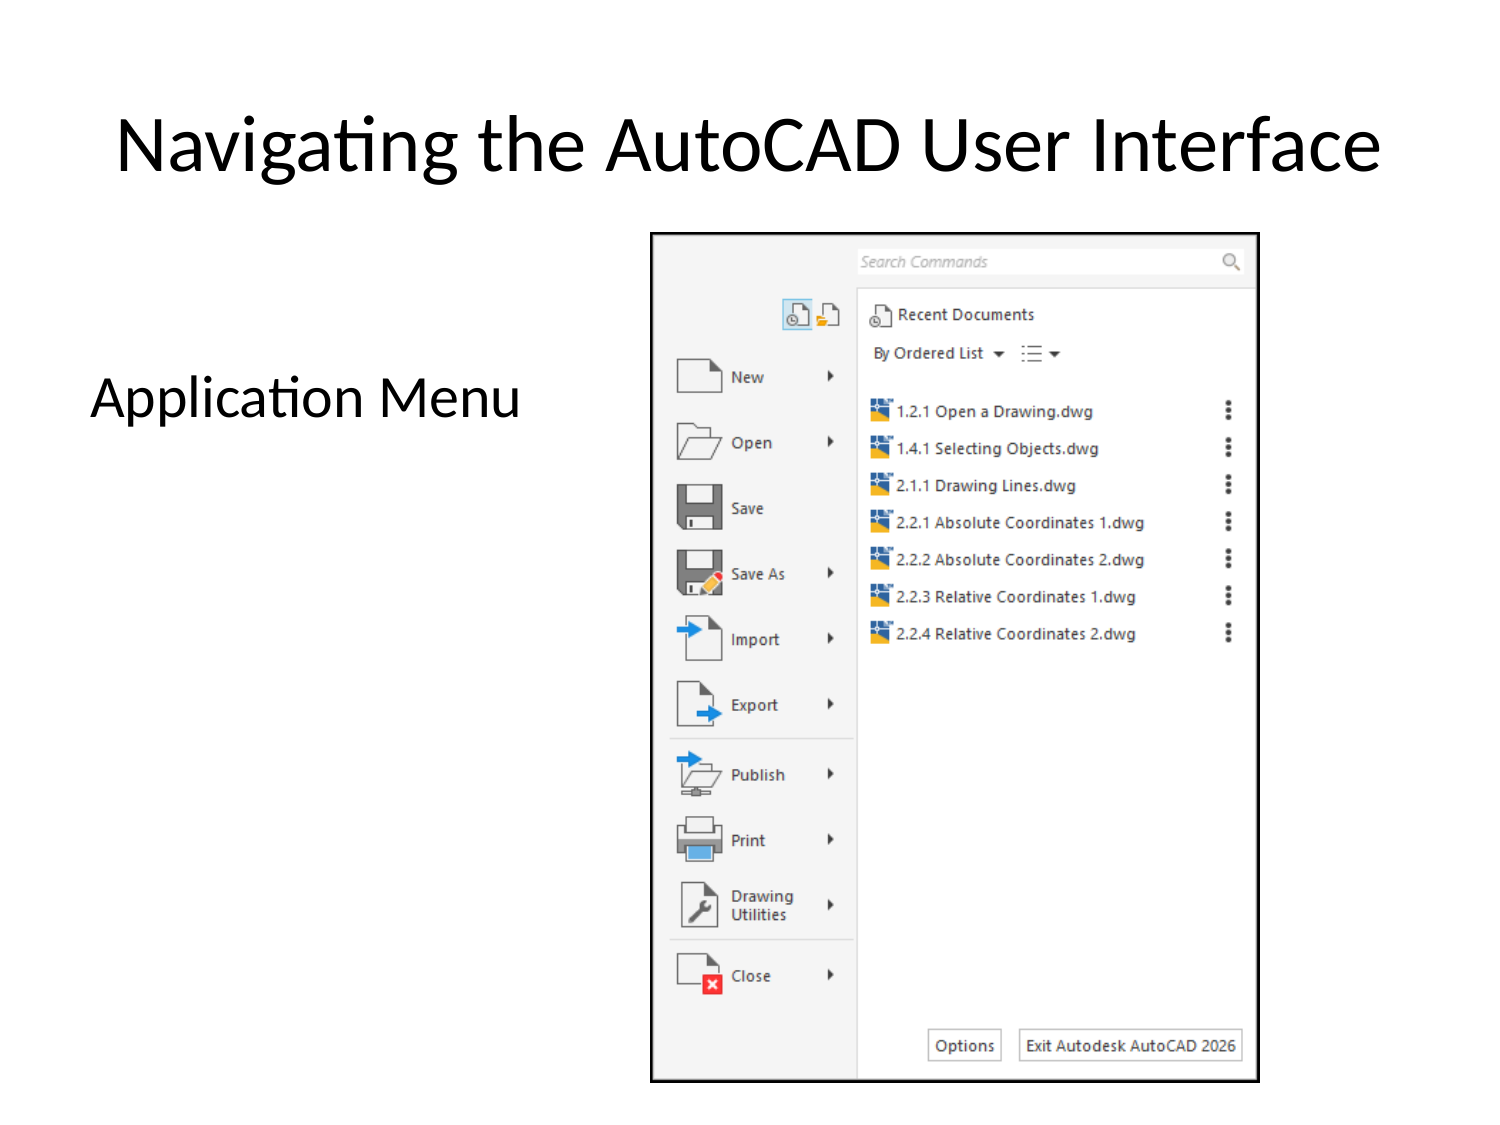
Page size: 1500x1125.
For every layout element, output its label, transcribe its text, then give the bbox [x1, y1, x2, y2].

title Navigating the AutoCAD User Interface [75, 45, 1425, 233]
picture [649, 232, 1260, 1083]
list Application Menu [75, 350, 644, 438]
